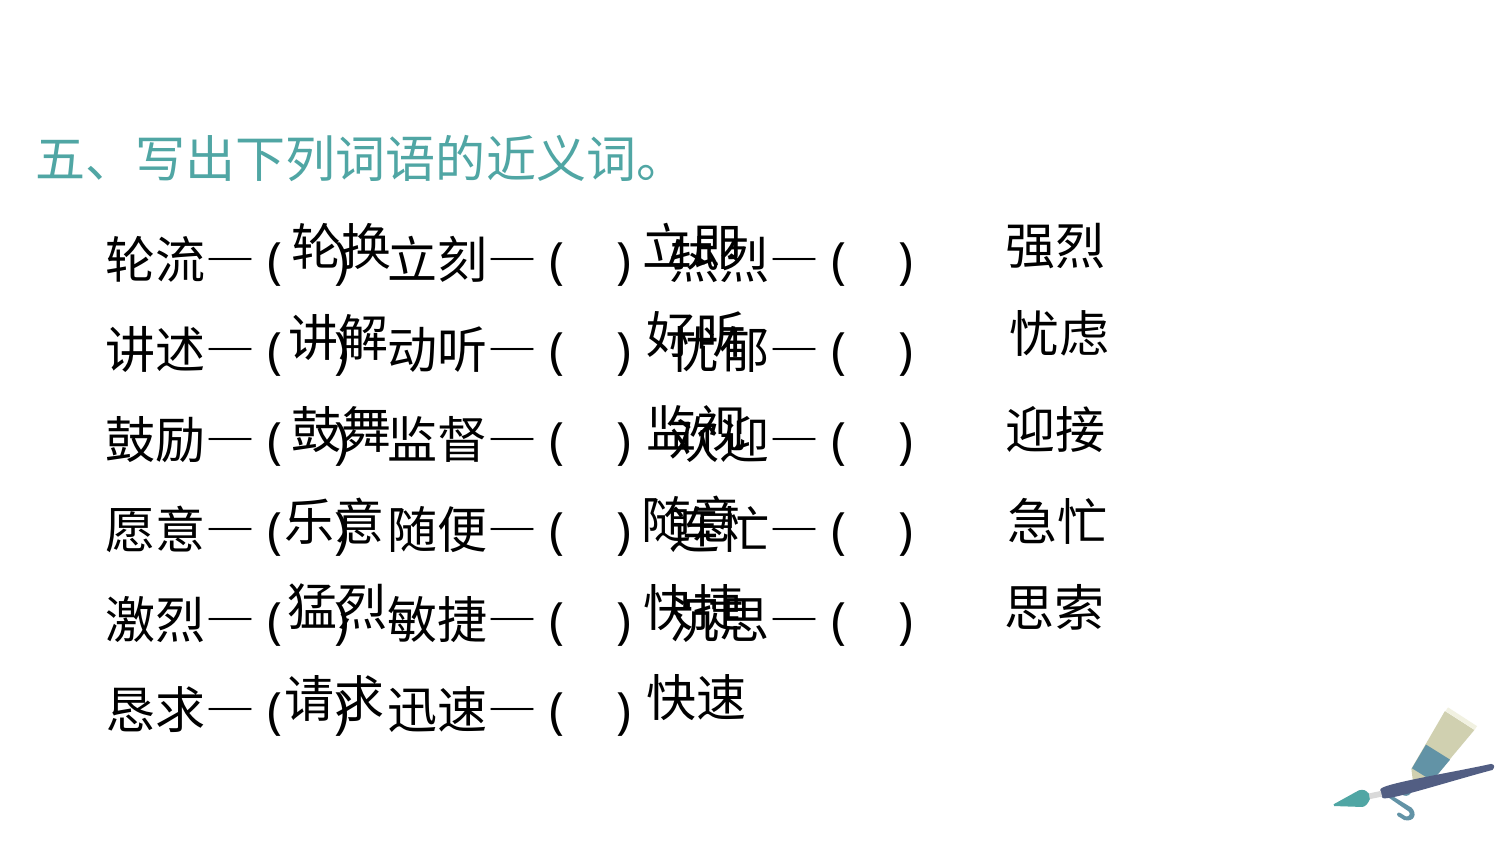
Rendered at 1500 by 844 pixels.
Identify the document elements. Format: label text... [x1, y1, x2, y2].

text_box 猛烈 [273, 568, 403, 643]
text_box 快捷 [628, 569, 770, 644]
text_box 迎接 [991, 391, 1121, 467]
text_box 好听 [631, 296, 762, 371]
text_box 五、写出下列词语的近义词。 [21, 89, 838, 195]
text_box 快速 [631, 658, 773, 734]
text_box 急忙 [993, 483, 1123, 558]
text_box 随意 [626, 481, 757, 557]
text_box 鼓舞 [276, 391, 407, 467]
text_box 监视 [631, 389, 762, 465]
text_box 乐意 [269, 482, 400, 558]
text_box 讲解 [273, 299, 404, 375]
text_box 立即 [627, 208, 758, 284]
text_box 强烈 [991, 206, 1121, 282]
text_box 忧虑 [994, 294, 1125, 370]
text_box 轮流—( ) 立刻—( ) 热烈—( ) 讲述—( ) 动听—( ) 忧郁—( ) 鼓励—( ) 监督—( ) 欢迎—( ) 愿意—( ) 随便—( ) 连忙—( ) 激烈—( ) 敏捷—( ) 沉思—( ) 恳求—( ) 迅速—( ) [90, 191, 1500, 746]
text_box 思索 [989, 569, 1120, 645]
text_box 请求 [269, 660, 400, 736]
text_box 轮换 [276, 208, 407, 283]
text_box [1358, 708, 1481, 844]
